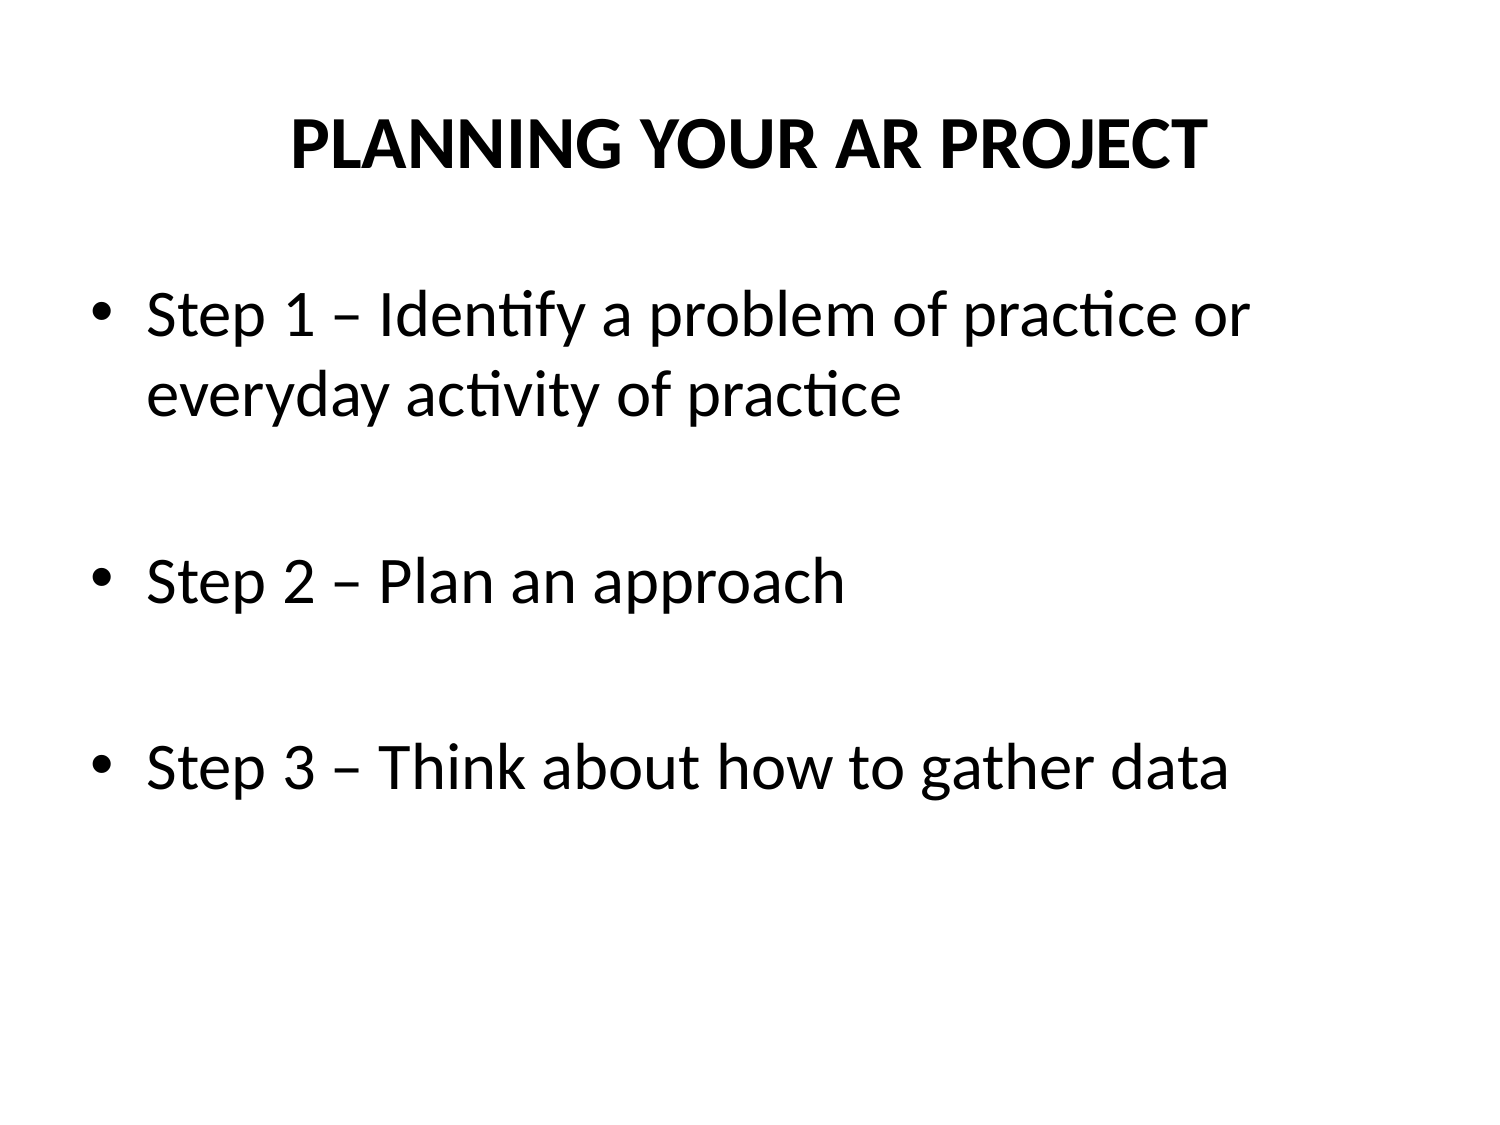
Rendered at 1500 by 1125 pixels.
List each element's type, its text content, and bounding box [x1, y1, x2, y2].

list Step 1 – Identify a problem of practice or everyday activity of practice Step 2 – Plan an approach Step 3 – Think about how to gather data [75, 262, 1425, 1005]
title PLANNING YOUR AR PROJECT [75, 45, 1425, 233]
